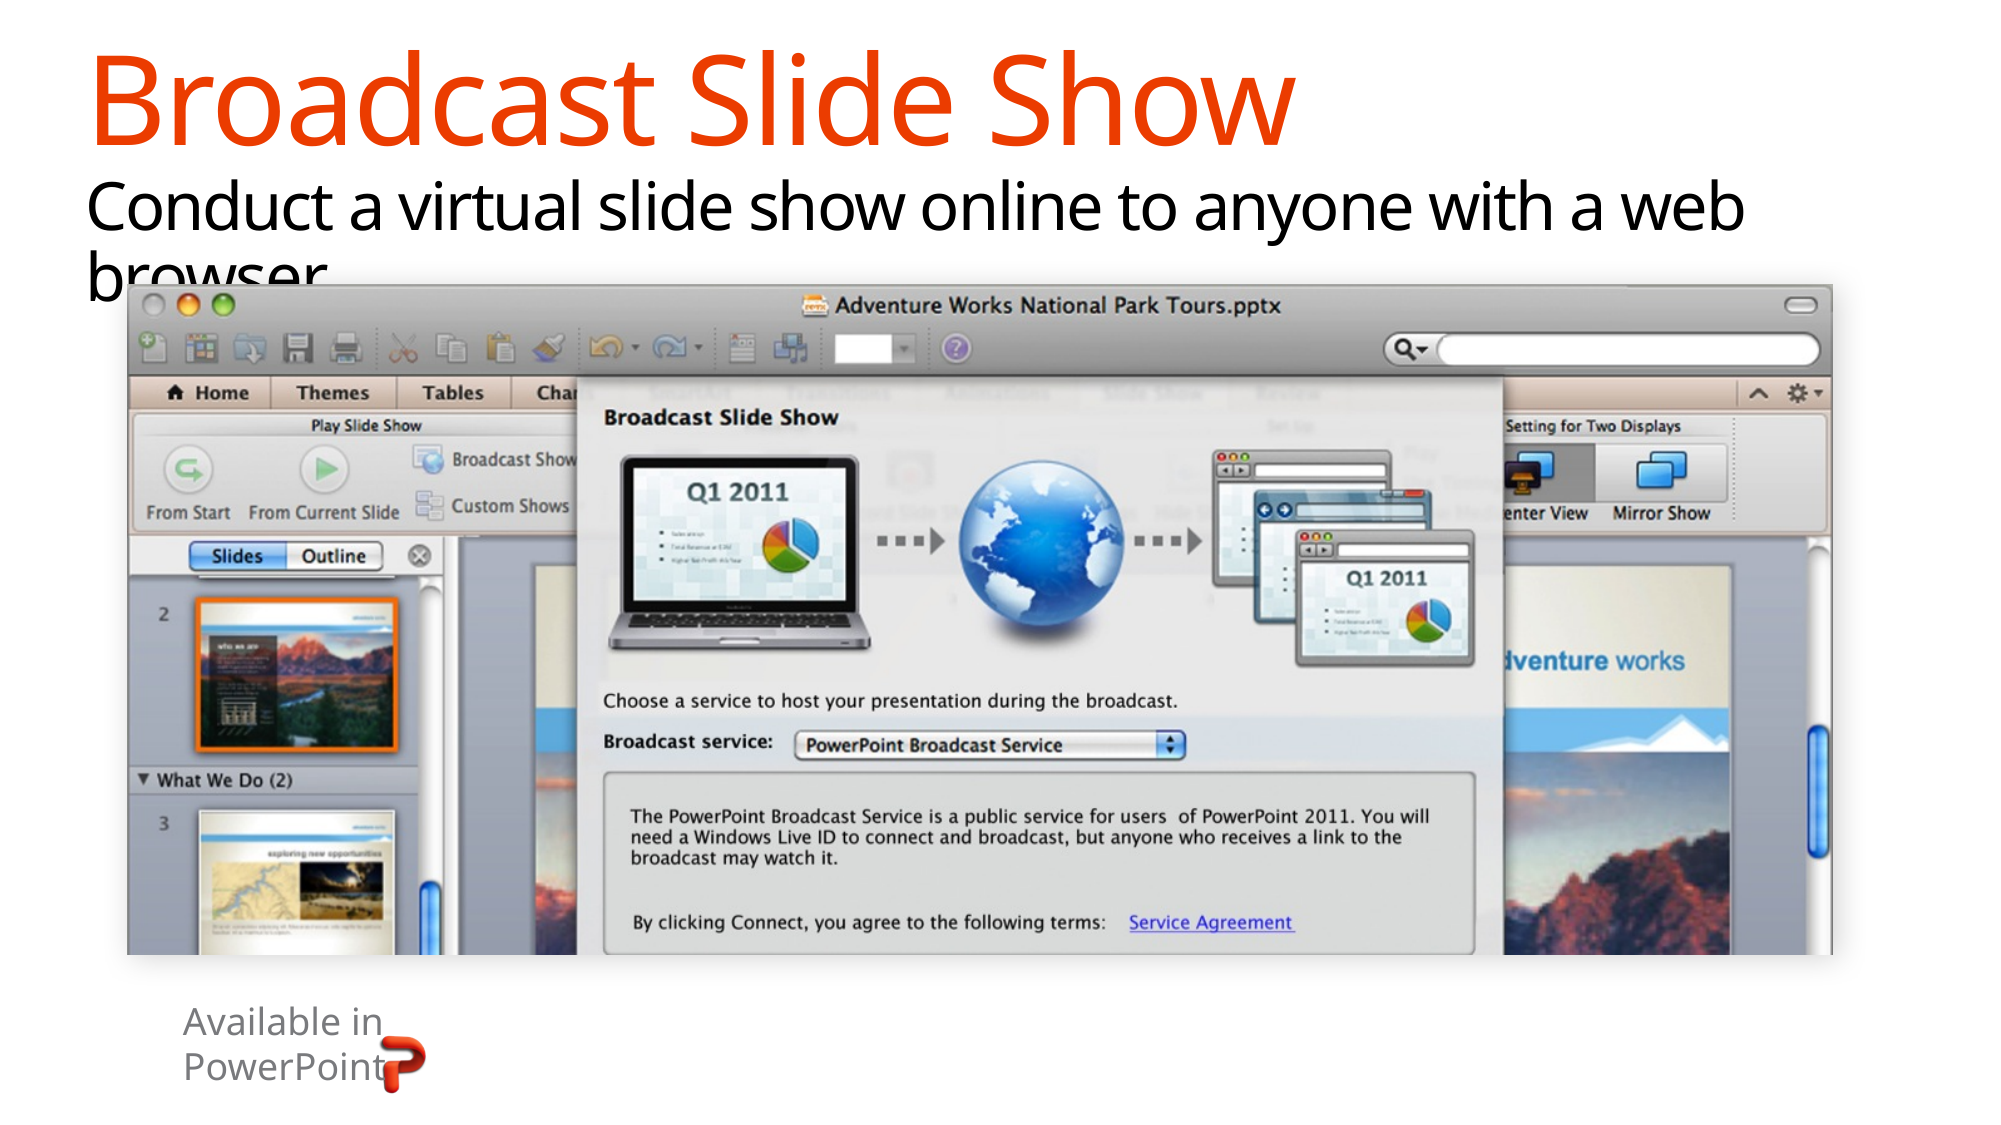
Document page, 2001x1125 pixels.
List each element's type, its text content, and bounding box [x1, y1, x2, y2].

picture [369, 1031, 436, 1097]
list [127, 283, 1834, 955]
text_box Available in PowerPoint [168, 990, 913, 1096]
title Broadcast Slide Show Conduct a virtual slide show online to anyone with a web browser [85, 37, 1915, 161]
